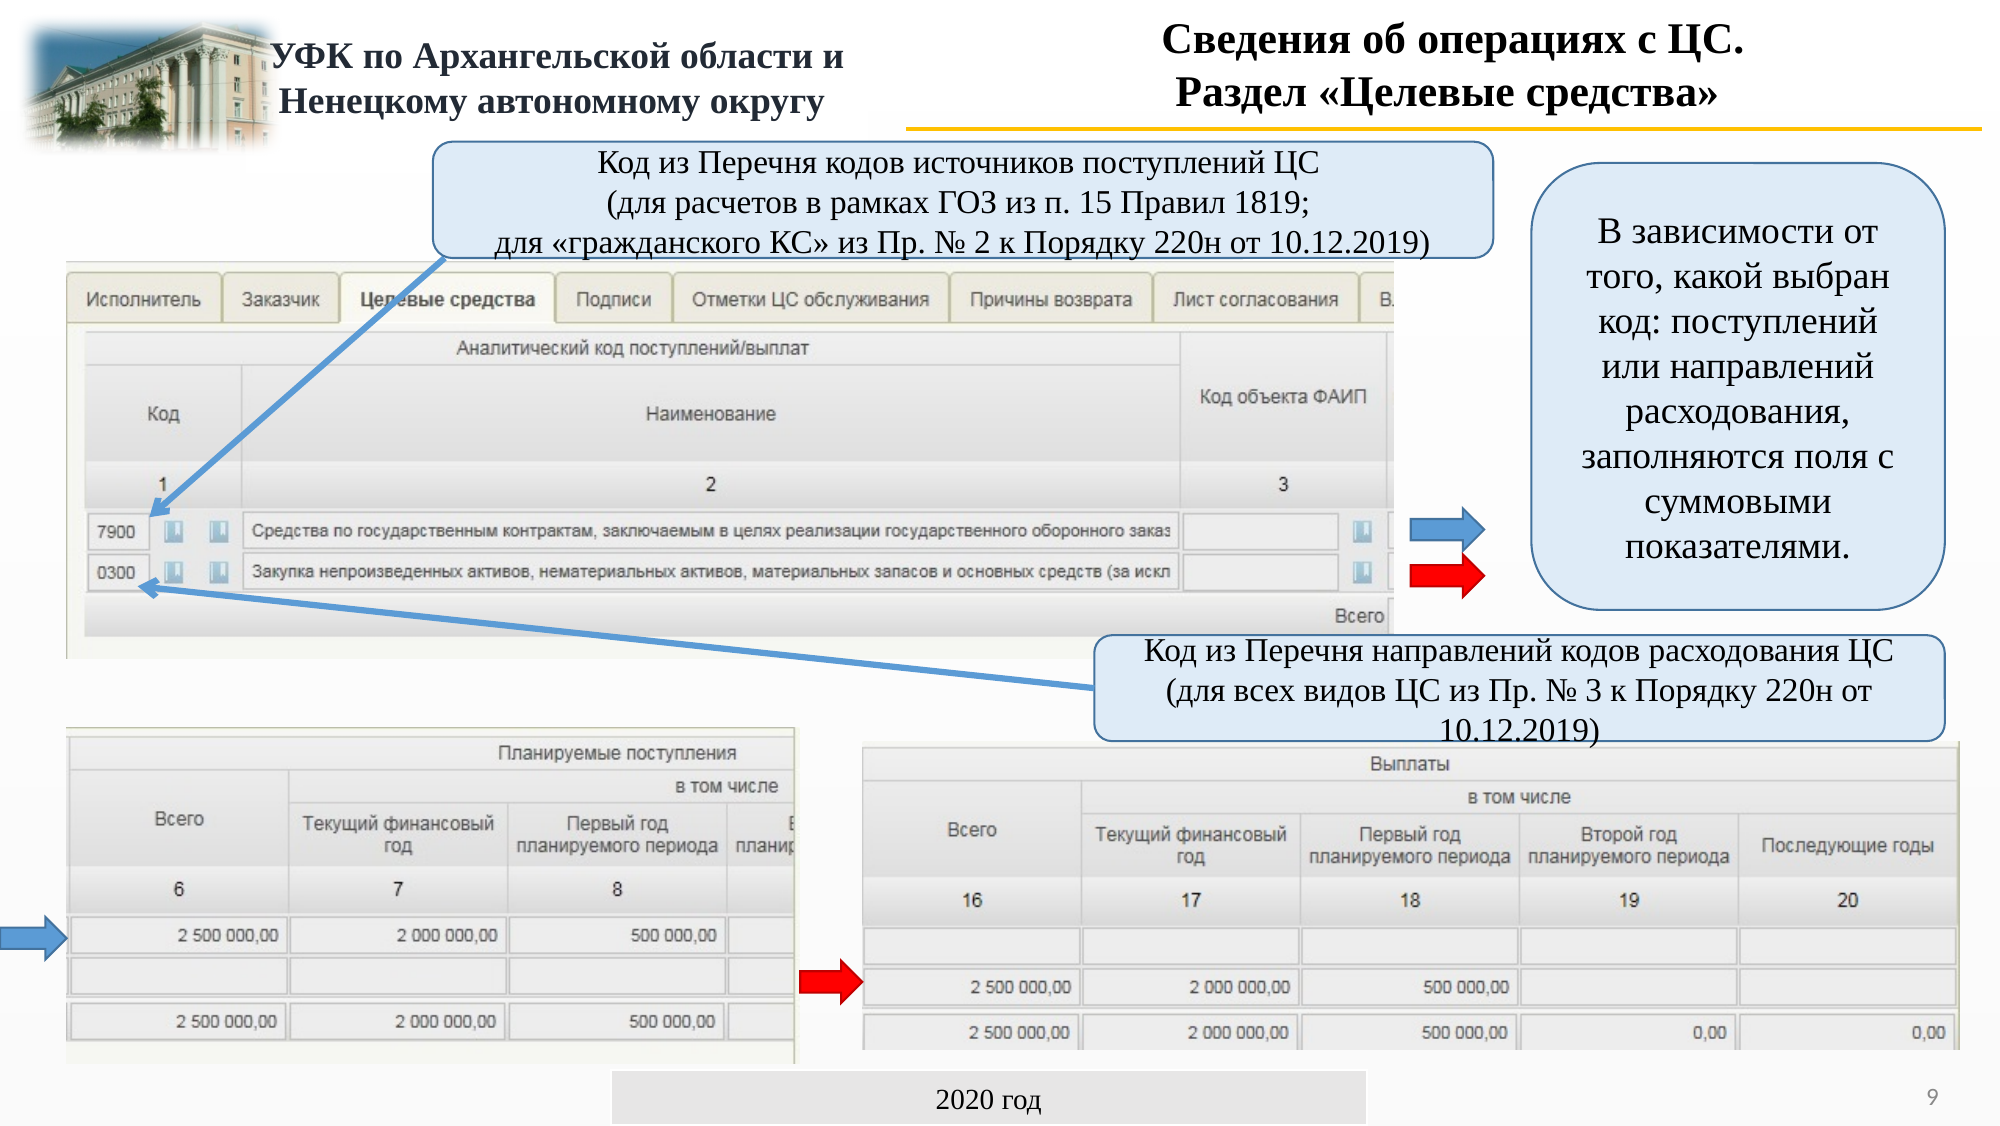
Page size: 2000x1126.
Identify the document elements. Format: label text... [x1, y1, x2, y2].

text_box Код из Перечня направлений кодов расходования ЦС (для всех видов ЦС из Пр. № 3 к Порядку 220н от 10.12.2019) [1093, 634, 1946, 741]
text_box Сведения об операциях с ЦС. Раздел «Целевые средства» [906, 0, 2000, 178]
text_box [1409, 505, 1486, 553]
text_box УФК по Архангельской области и Ненецкому автономному округу [245, 43, 868, 174]
slide_number 9 [1503, 1065, 1954, 1126]
picture [862, 741, 1960, 1050]
text_box [1409, 552, 1486, 600]
picture [16, 13, 283, 157]
picture [66, 261, 1394, 659]
text_box [0, 914, 66, 962]
text_box В зависимости от того, какой выбран код: поступлений или направлений расходования, заполняются поля с суммовыми показателями. [1530, 161, 1946, 611]
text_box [149, 258, 445, 518]
text_box 2020 год [610, 1069, 1368, 1126]
text_box Код из Перечня кодов источников поступлений ЦС (для расчетов в рамках ГОЗ из п. 15 Правил 1819; для «гражданского КС» из Пр. № 2 к Порядку 220н от 10.12.2019) [431, 140, 1495, 260]
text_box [137, 586, 1095, 689]
picture [66, 727, 800, 1064]
text_box [800, 958, 862, 1006]
